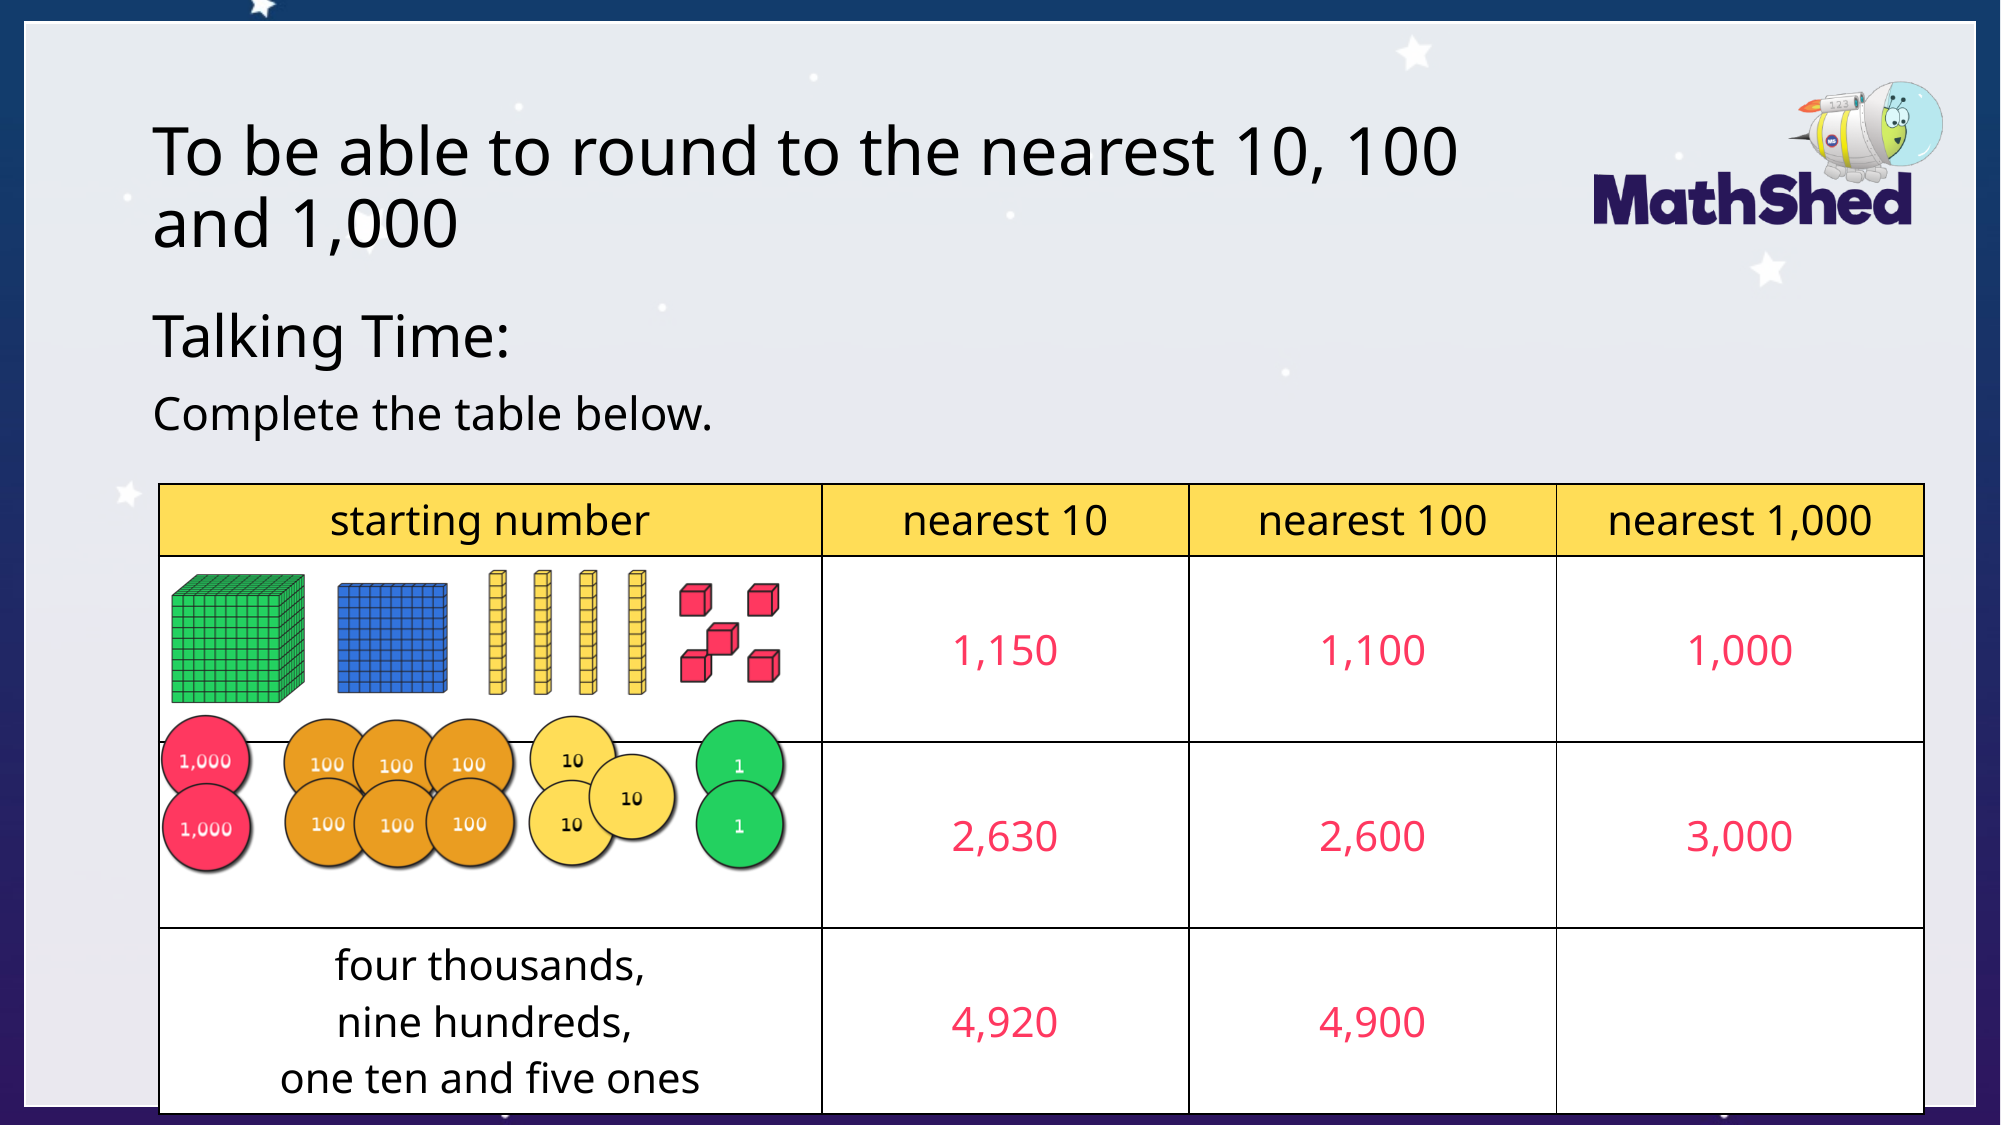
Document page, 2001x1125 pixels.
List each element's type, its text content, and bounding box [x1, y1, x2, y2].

table_cell 1,100 [1190, 557, 1556, 741]
picture [0, 0, 2001, 1125]
title To be able to round to the nearest 10, 100 and 1,000 [137, 81, 1578, 299]
table_cell 3,000 [1557, 743, 1923, 927]
table_cell 2,630 [823, 743, 1188, 927]
table_cell 1,000 [1557, 557, 1923, 741]
table_cell 1,150 [823, 557, 1188, 741]
table_header nearest 1,000 [1557, 485, 1923, 555]
table_cell [160, 557, 821, 741]
table_header nearest 10 [823, 485, 1188, 555]
table_cell four thousands, nine hundreds, one ten and five ones [160, 929, 821, 1113]
table_header starting number [160, 485, 821, 555]
table_header nearest 100 [1190, 485, 1556, 555]
table_cell [160, 743, 821, 927]
table_cell 4,920 [823, 929, 1188, 1113]
table_cell 4,900 [1190, 929, 1556, 1113]
table_cell 2,600 [1190, 743, 1556, 927]
list Talking Time: Complete the table below. [137, 299, 1863, 1014]
table_cell [1557, 929, 1923, 1113]
